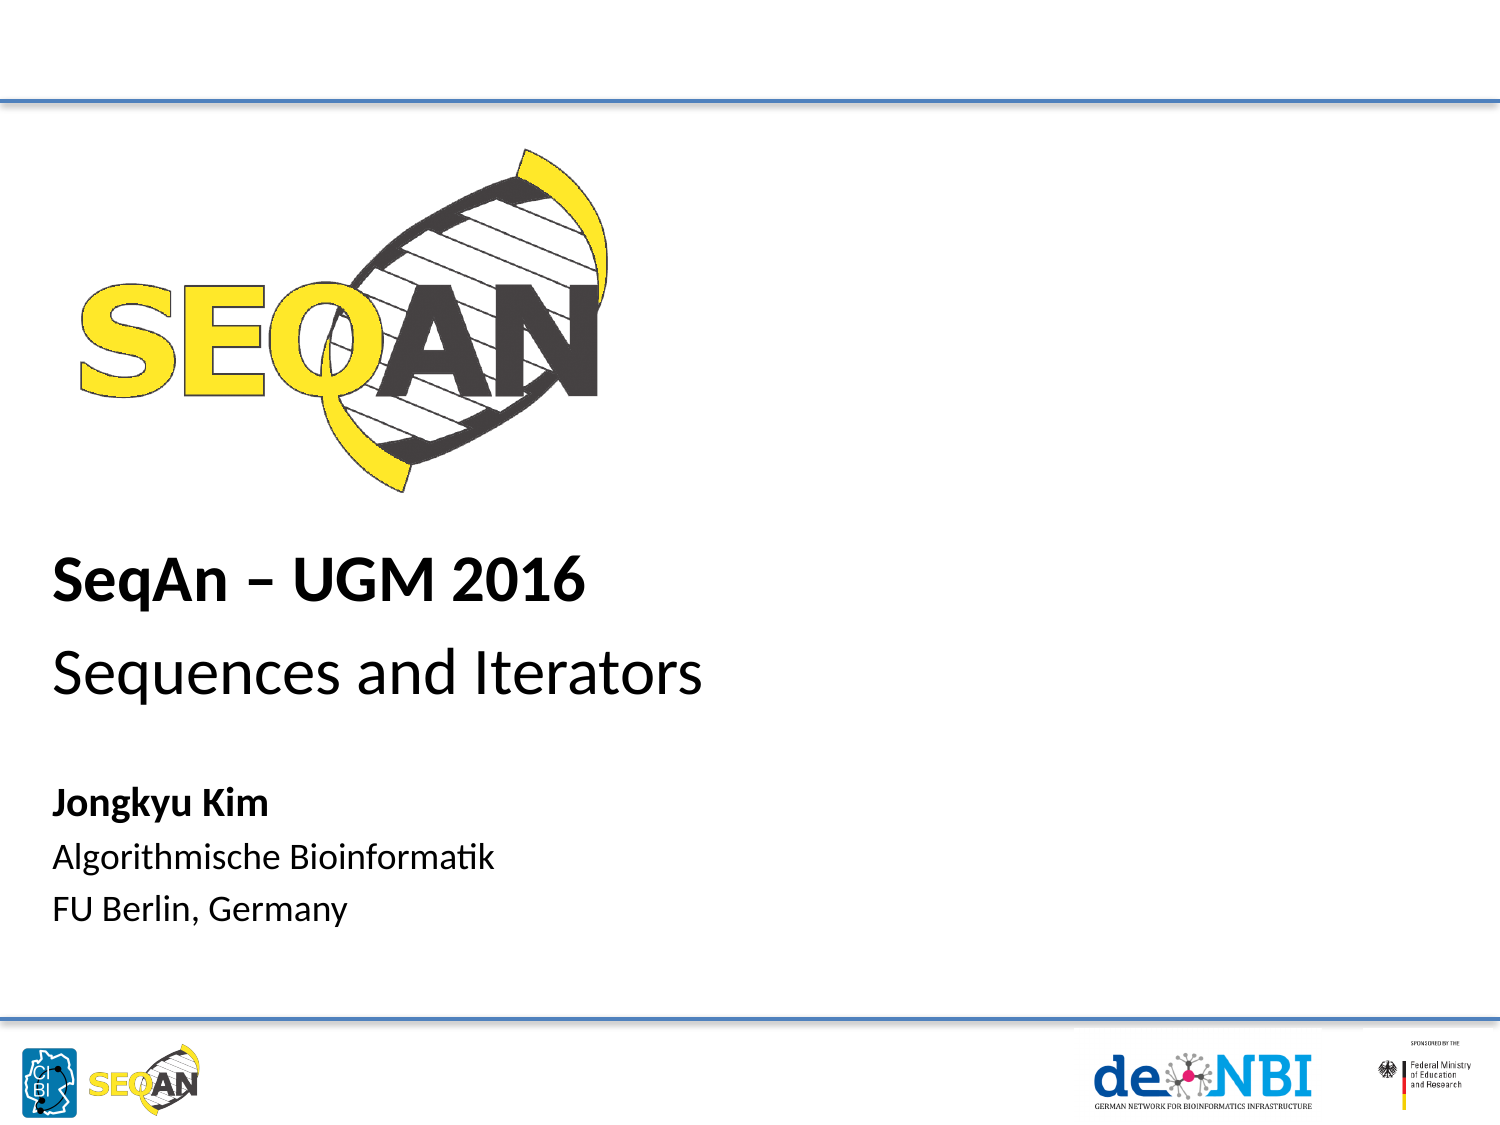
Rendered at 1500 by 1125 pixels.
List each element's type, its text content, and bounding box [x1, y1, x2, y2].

picture [1074, 1028, 1322, 1122]
picture [33, 1108, 44, 1113]
picture [31, 1060, 40, 1071]
picture [75, 1042, 202, 1121]
picture [40, 1051, 48, 1059]
picture [17, 139, 621, 518]
text_box SeqAn – UGM 2016 Sequences and Iterators Jongkyu Kim Algorithmische Bioinformatik FU Berlin, Germany [37, 527, 1473, 980]
